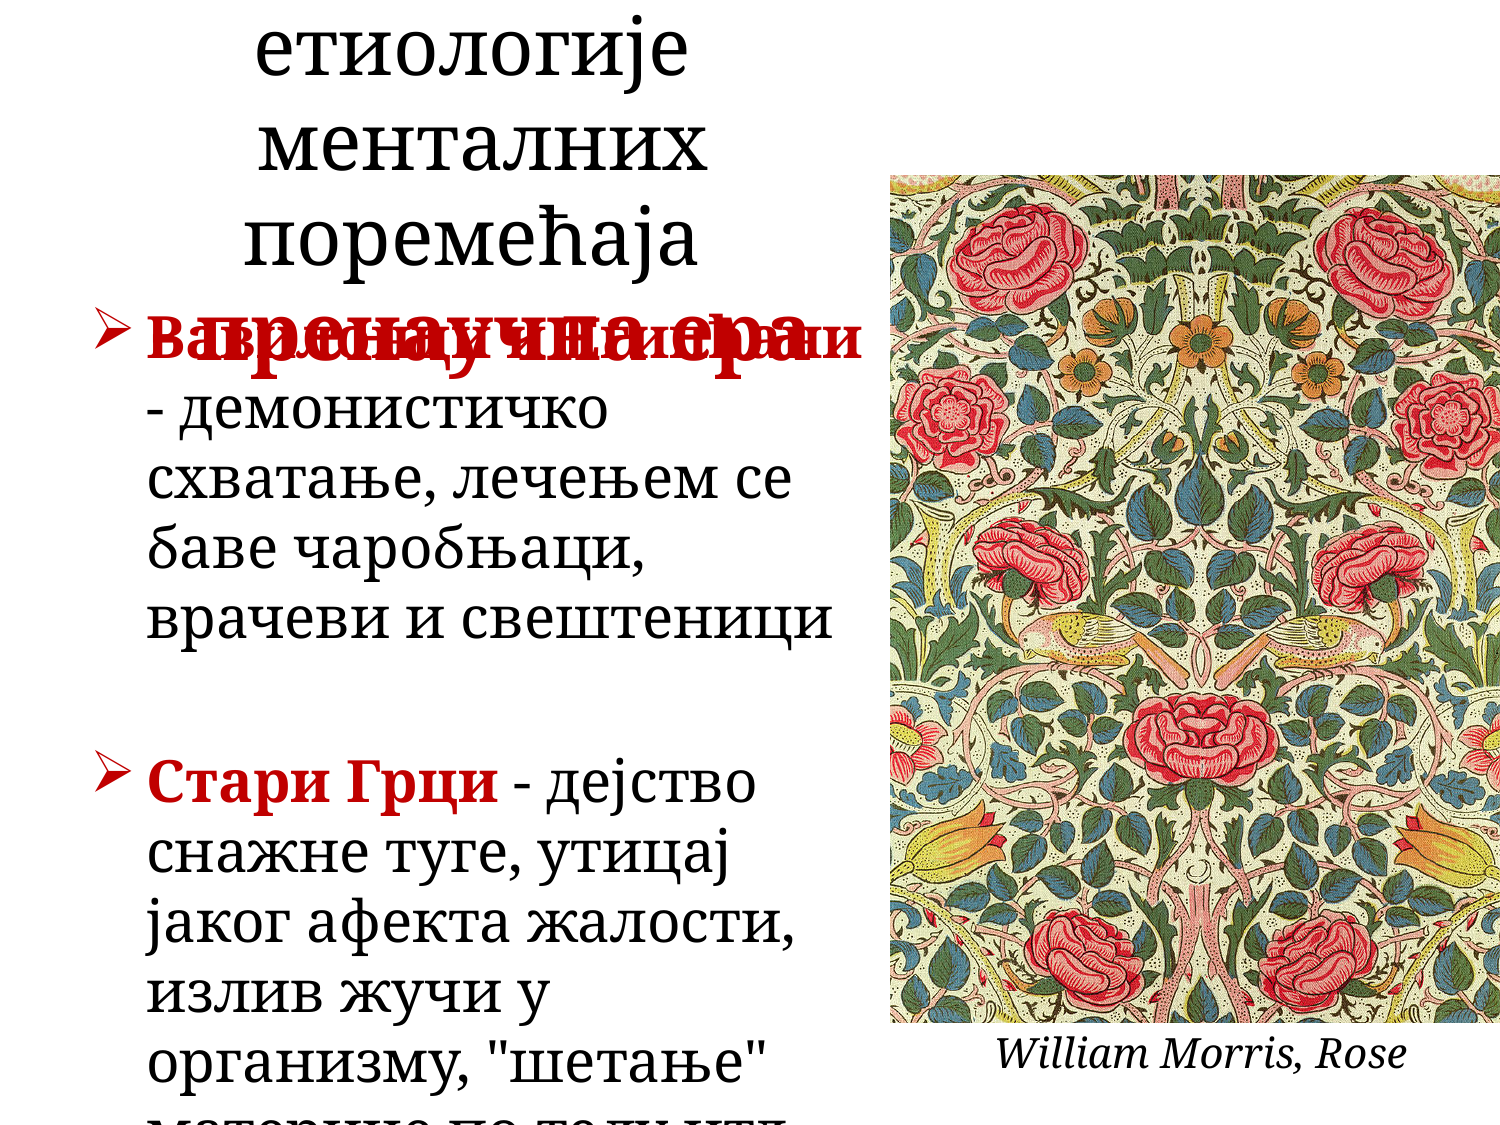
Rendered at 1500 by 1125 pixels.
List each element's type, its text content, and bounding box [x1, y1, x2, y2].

picture [889, 175, 1500, 1024]
text_box William Morris, Rose [46, 1019, 1423, 1085]
title Схватање етиологије менталних поремећаја - пренаучна ера [74, 44, 891, 233]
list Вавилонци и Египћани - демонистичко схватање, лечењем се баве чаробњаци, врачеви и свештеници Стари Грци - дејство снажне туге, утицај јаког афекта жалости, излив жучи у организму, "шетање" материце по телу итд. [74, 292, 882, 1006]
